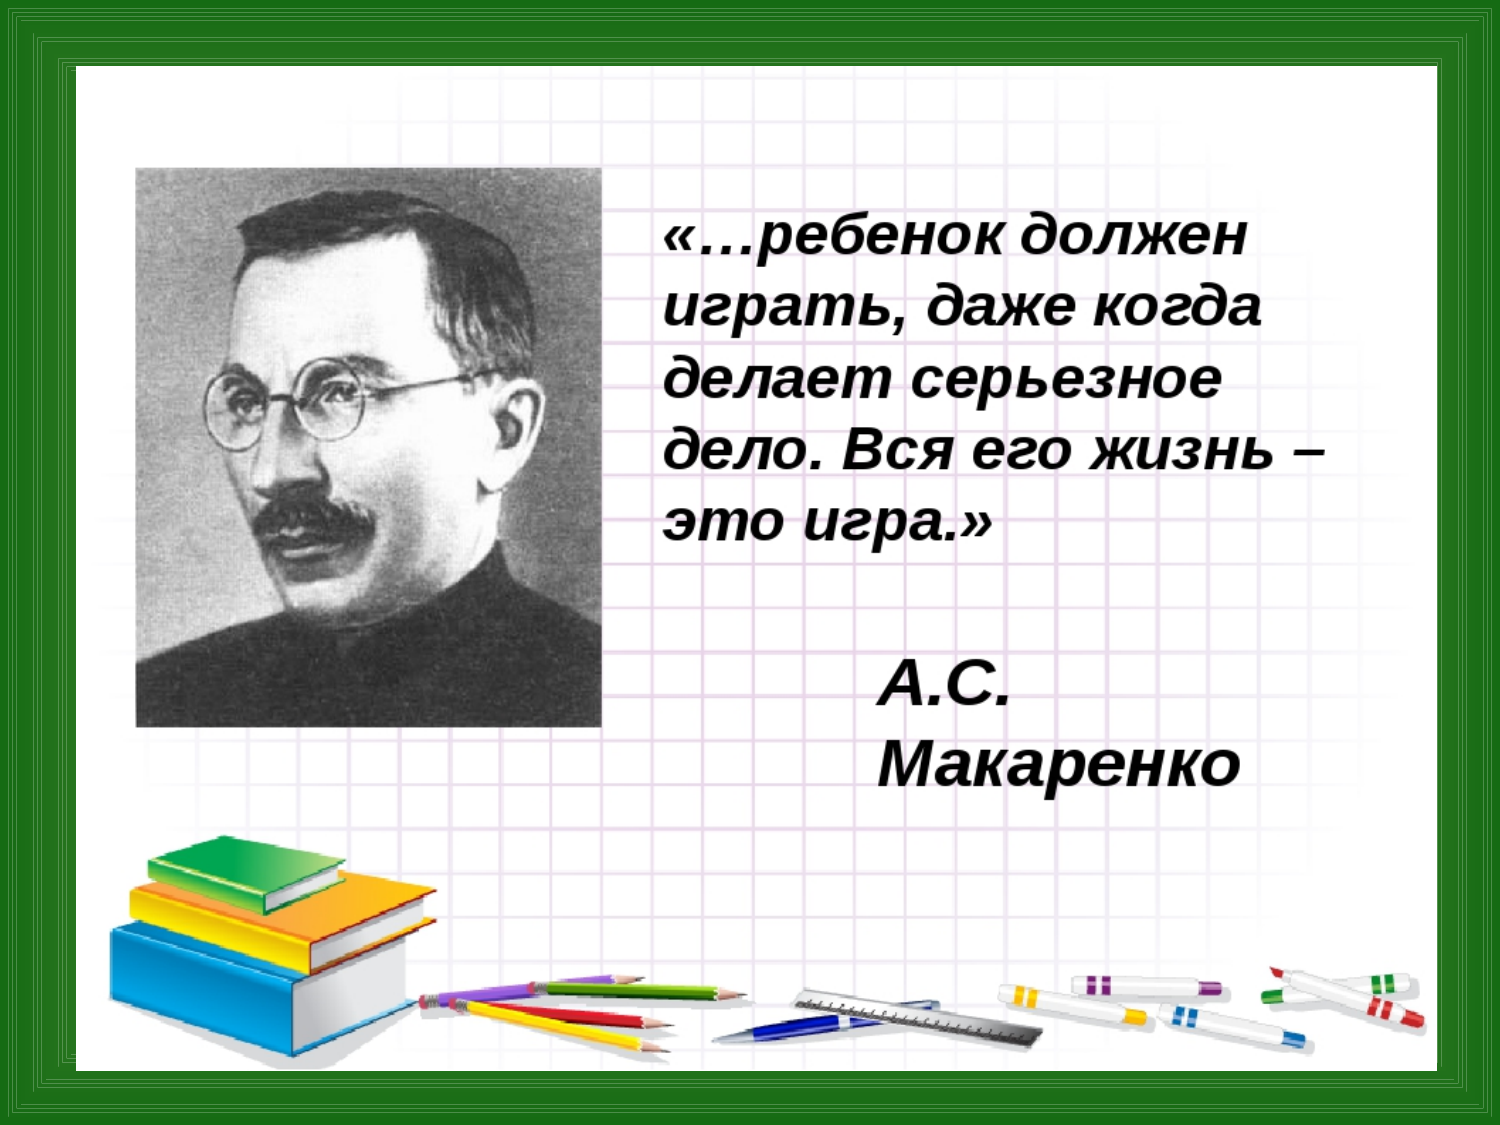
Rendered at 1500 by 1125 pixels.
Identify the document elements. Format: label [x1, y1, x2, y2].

list [76, 66, 1438, 1071]
